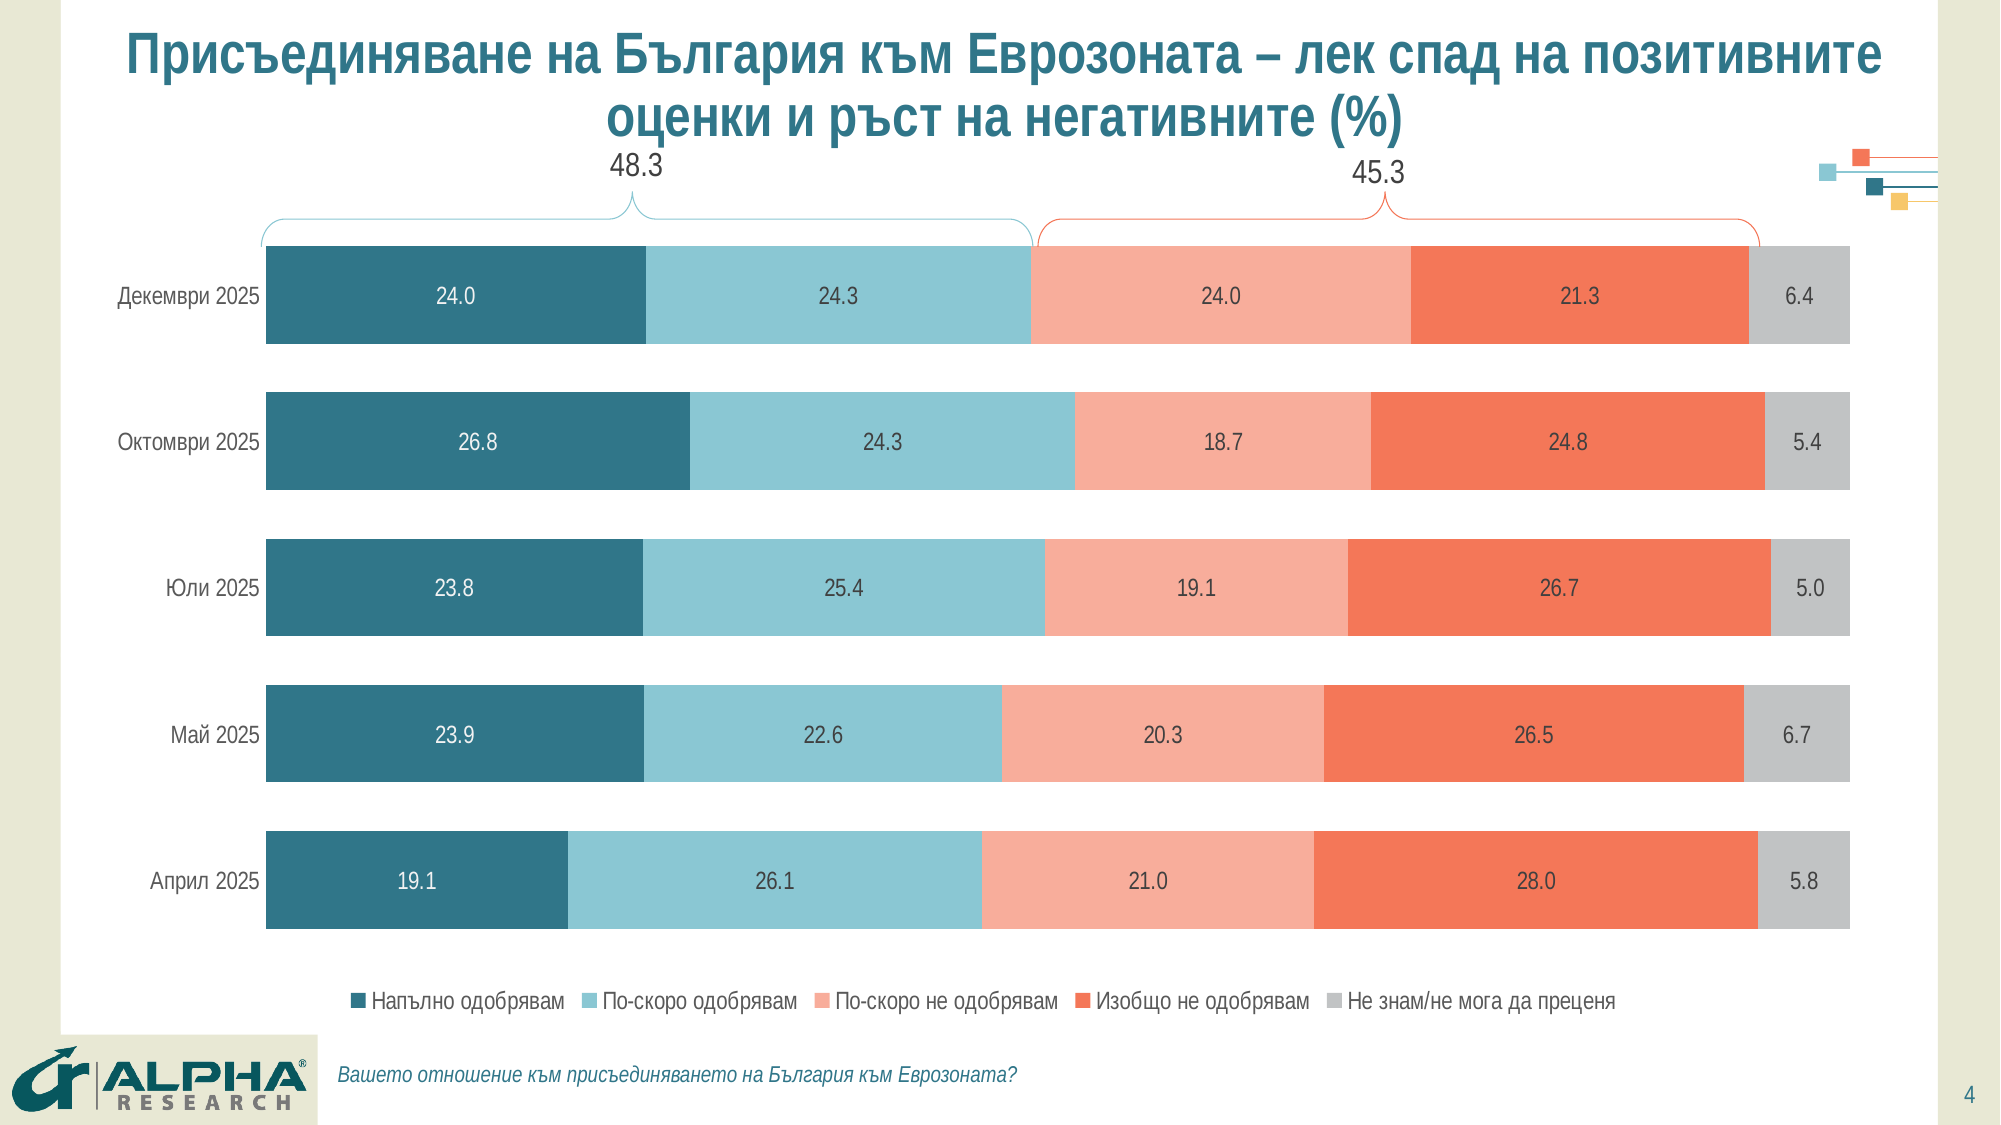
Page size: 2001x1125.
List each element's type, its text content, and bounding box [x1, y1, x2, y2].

text_box 45.3 [1337, 142, 1421, 198]
text_box [1381, 198, 1389, 205]
text_box [628, 191, 636, 205]
picture [12, 1046, 307, 1112]
chart [81, 205, 1887, 1021]
text_box 48.3 [595, 135, 679, 191]
list Вашето отношение към присъединяването на България към Еврозоната? [322, 1055, 1891, 1121]
title Присъединяване на България към Еврозоната – лек спад на позитивните оценки и ръст на негативните (%) [81, 25, 1929, 148]
slide_number 4 [1923, 1063, 1991, 1124]
